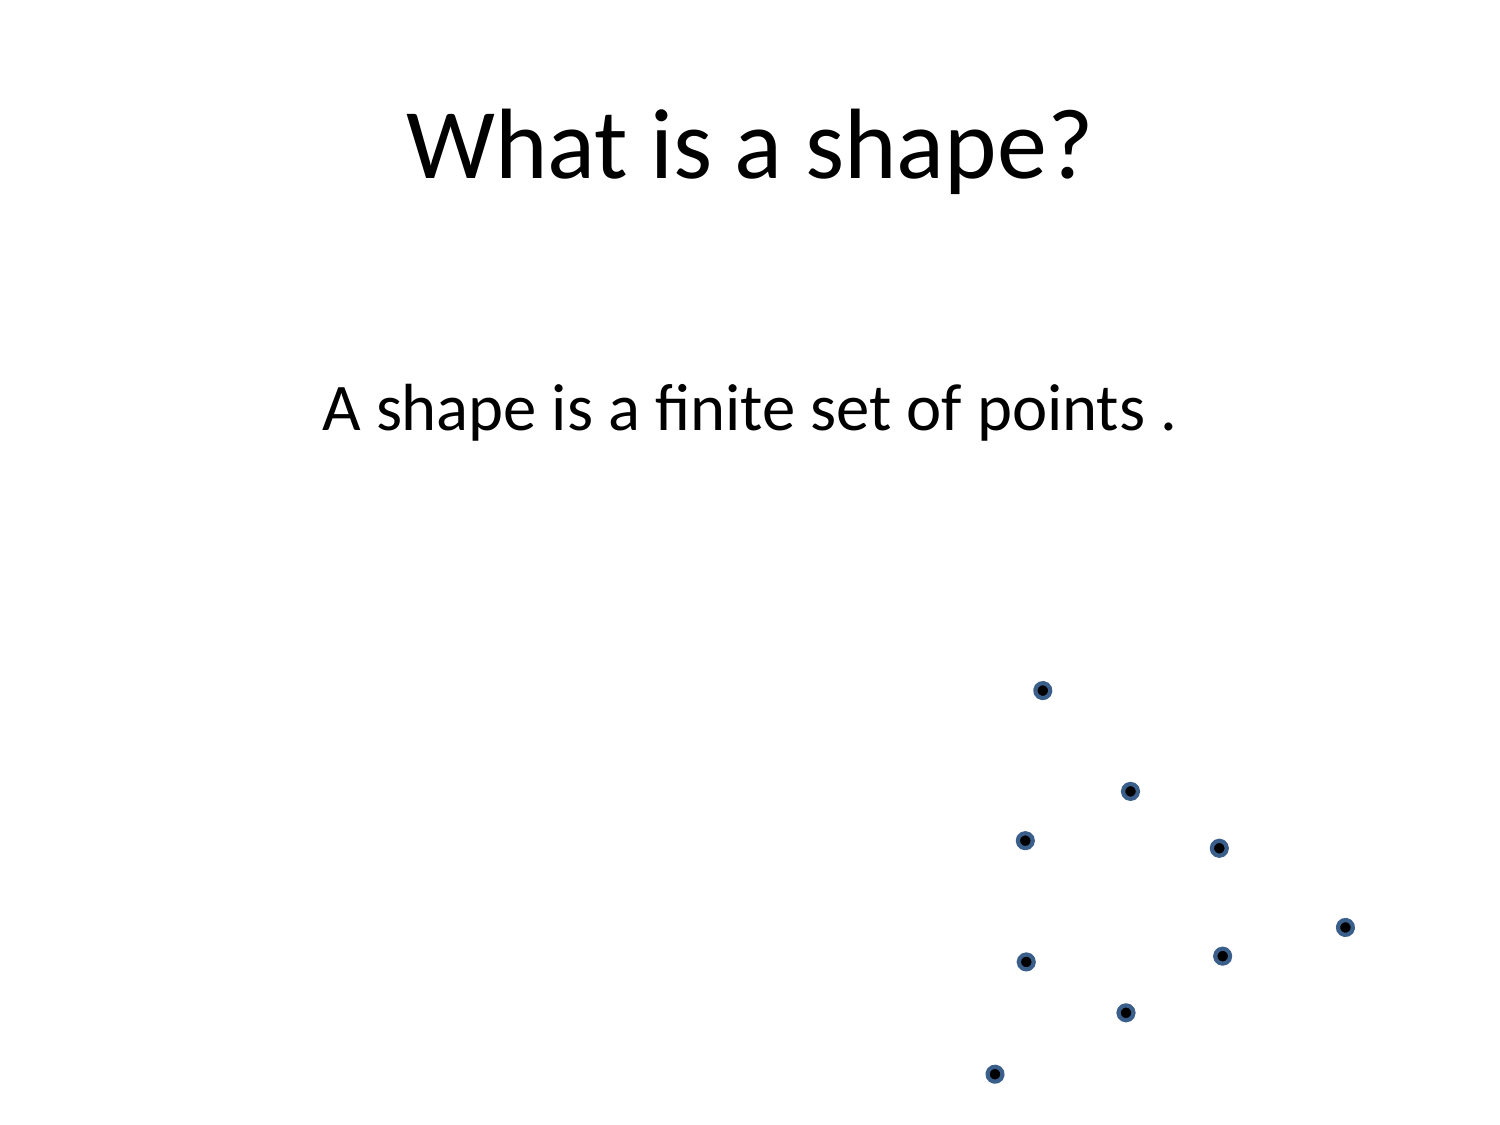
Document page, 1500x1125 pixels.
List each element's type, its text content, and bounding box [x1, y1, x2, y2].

title What is a shape? [75, 45, 1425, 233]
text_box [1017, 783, 1231, 1021]
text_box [987, 682, 1354, 1082]
